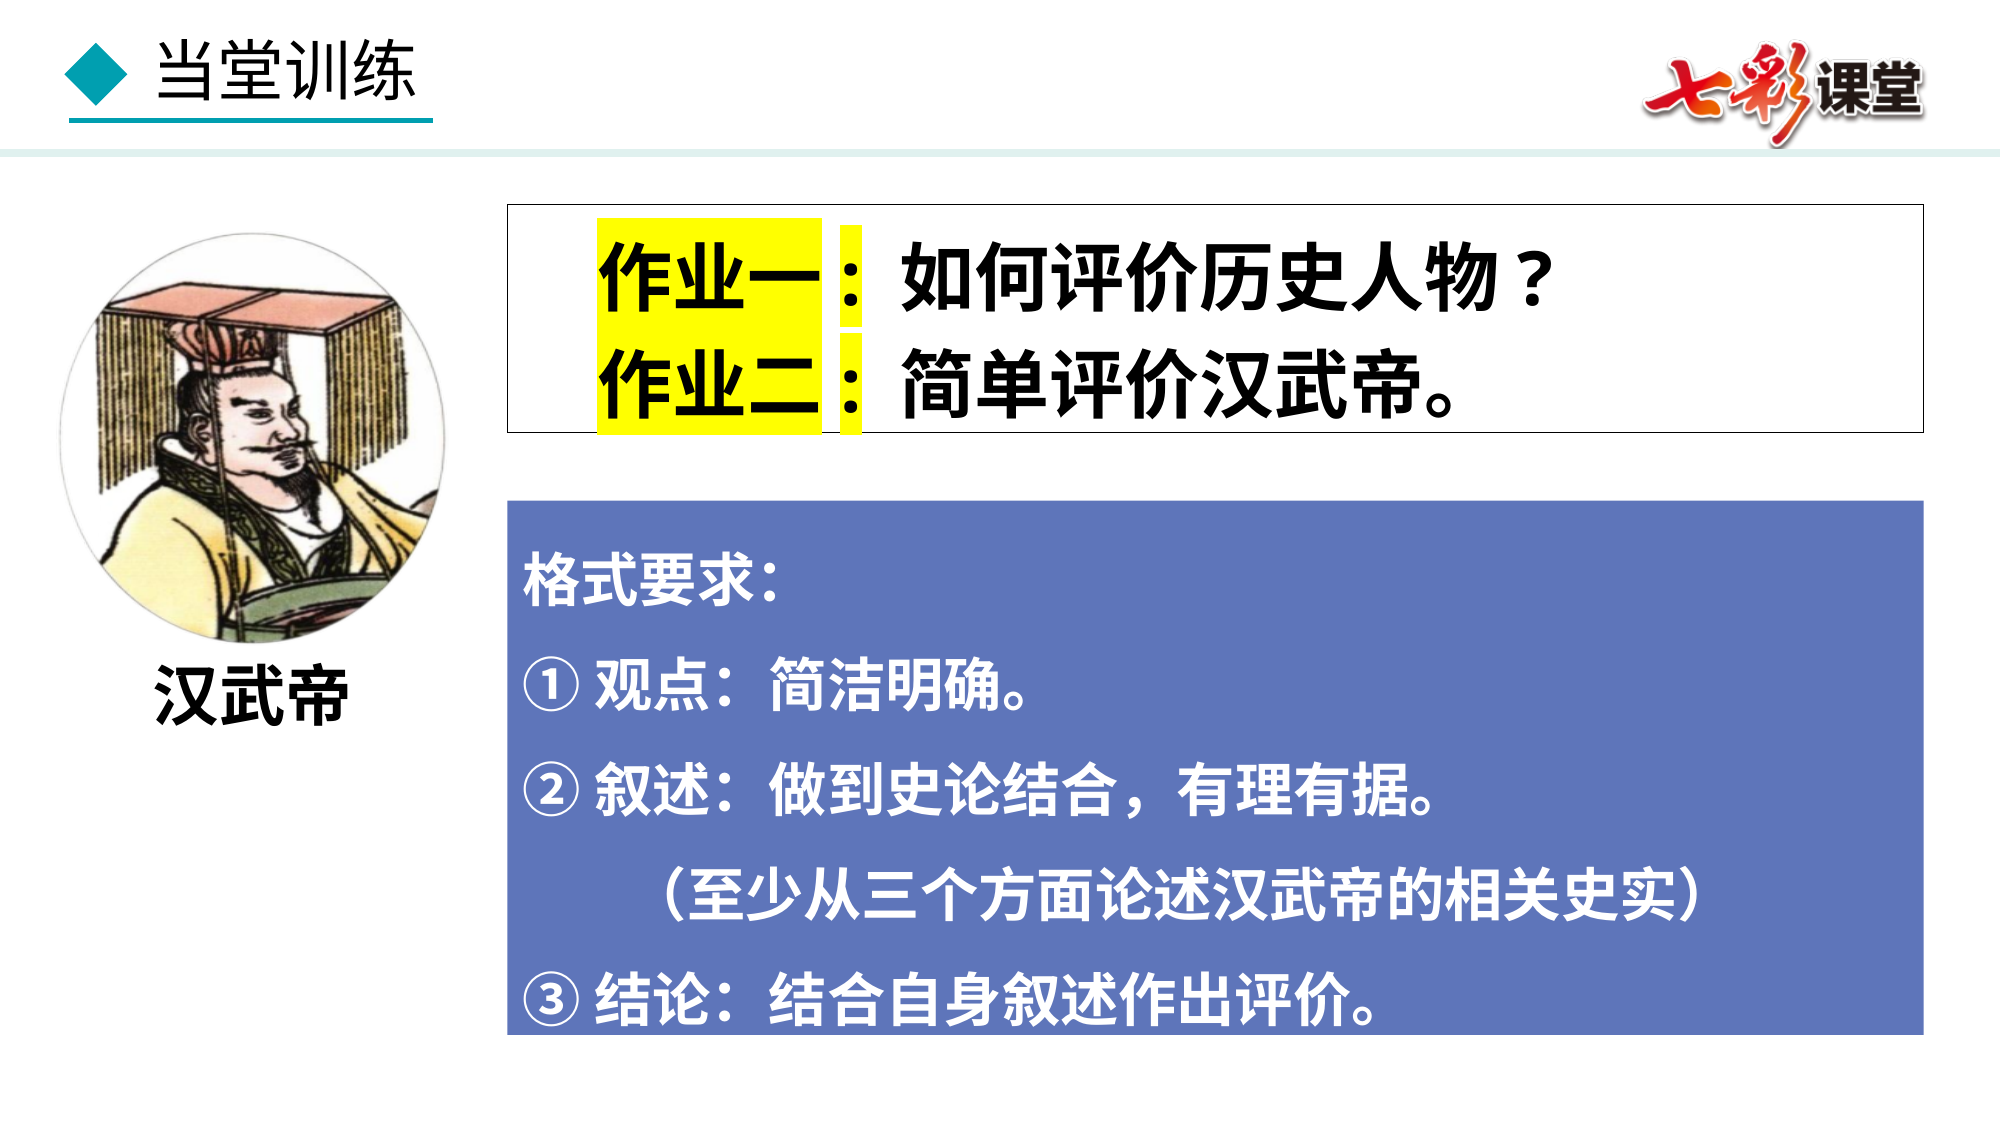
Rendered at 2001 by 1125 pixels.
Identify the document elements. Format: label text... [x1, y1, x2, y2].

text_box 格式要求： ①观点：简洁明确。 ②叙述：做到史论结合，有理有据。 （至少从三个方面论述汉武帝的相关史实） ③结论：结合自身叙述作出评价。 [507, 500, 1924, 1035]
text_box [42, 210, 473, 743]
text_box 作业一: 如何评价历史人物? 作业二: 简单评价汉武帝。 [507, 204, 1924, 433]
picture [1638, 35, 1932, 149]
